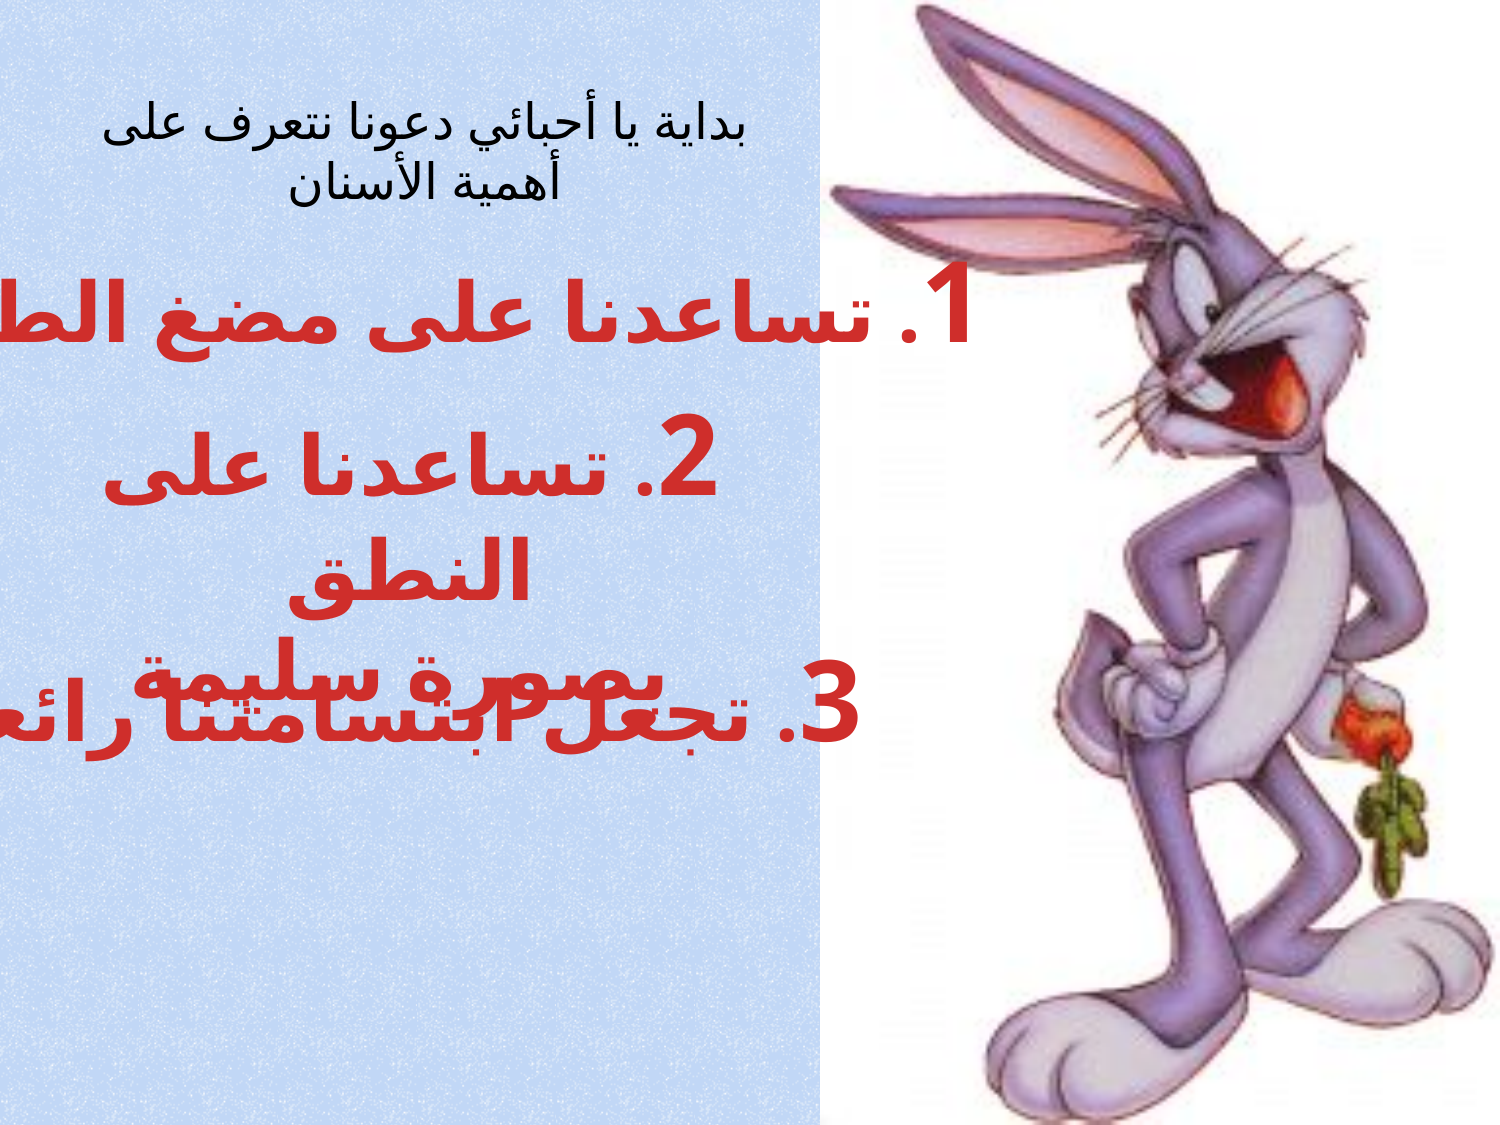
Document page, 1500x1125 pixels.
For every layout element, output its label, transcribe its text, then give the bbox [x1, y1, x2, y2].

text_box 1. تساعدنا على مضغ الطعام [0, 222, 815, 373]
text_box 2. تساعدنا على النطق بصورة سليمة [46, 374, 774, 621]
picture [0, 0, 1500, 1125]
text_box 3. تجعل ابتسامتنا رائعة [0, 621, 815, 771]
text_box بداية يا أحبائي دعونا نتعرف على أهمية الأسنان [81, 81, 769, 217]
